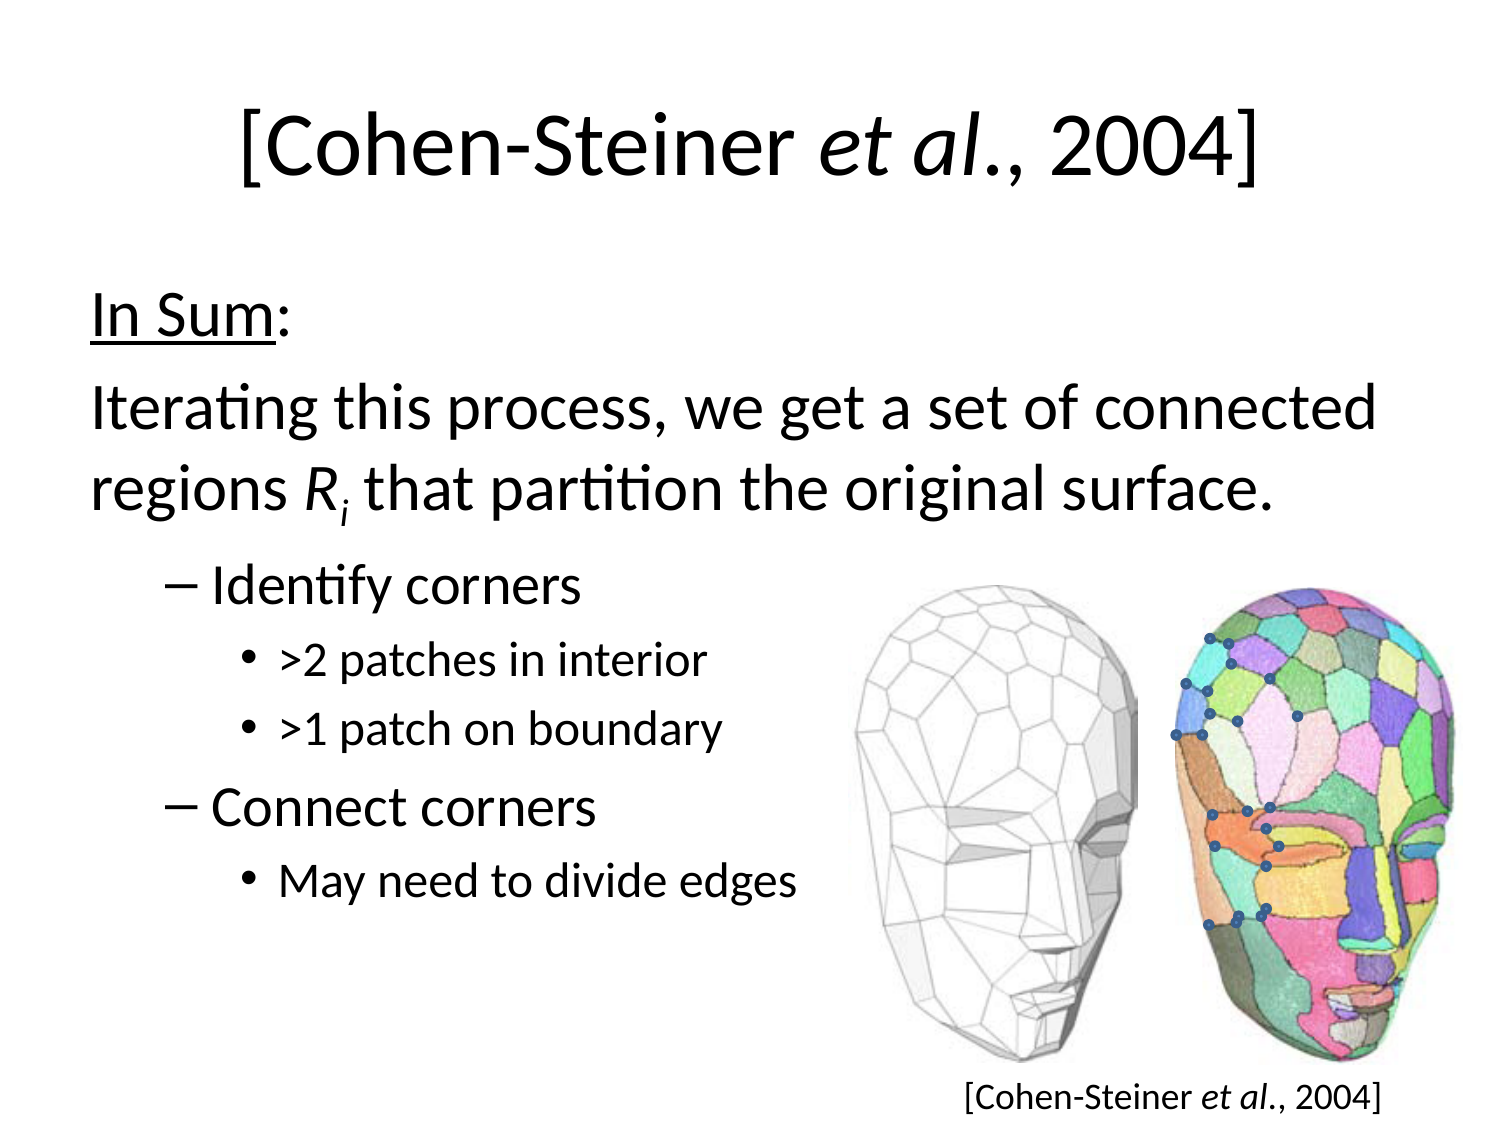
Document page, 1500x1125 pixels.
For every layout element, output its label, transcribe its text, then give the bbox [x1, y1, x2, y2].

picture [1174, 587, 1463, 1066]
title [Cohen-Steiner et al., 2004] [75, 45, 1425, 233]
text_box [Cohen-Steiner et al., 2004] [948, 1064, 1398, 1125]
picture [848, 585, 1138, 1063]
list In Sum: Iterating this process, we get a set of connected regions Ri that partition the original surface. Identify corners >2 patches in interior >1 patch on boundary Connect corners May need to divide edges [75, 262, 1425, 1125]
